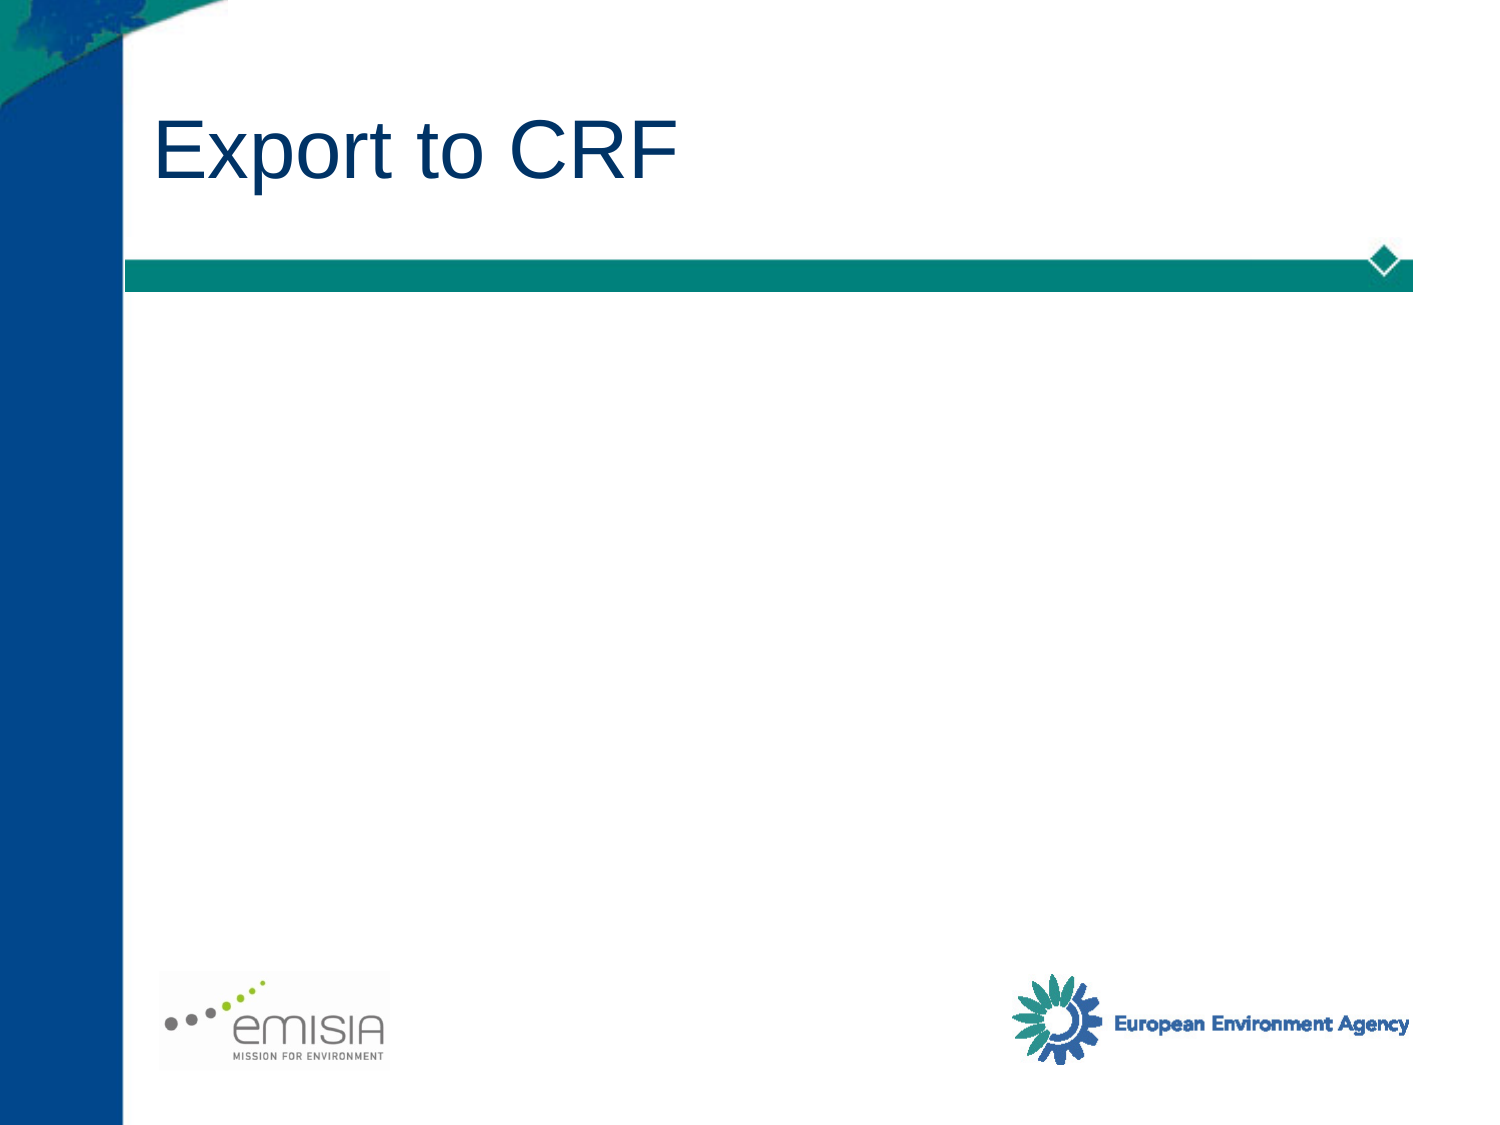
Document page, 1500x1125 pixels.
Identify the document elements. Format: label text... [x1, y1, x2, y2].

picture [0, 0, 1413, 1125]
title Export to CRF [137, 87, 1413, 224]
picture [1012, 974, 1409, 1065]
